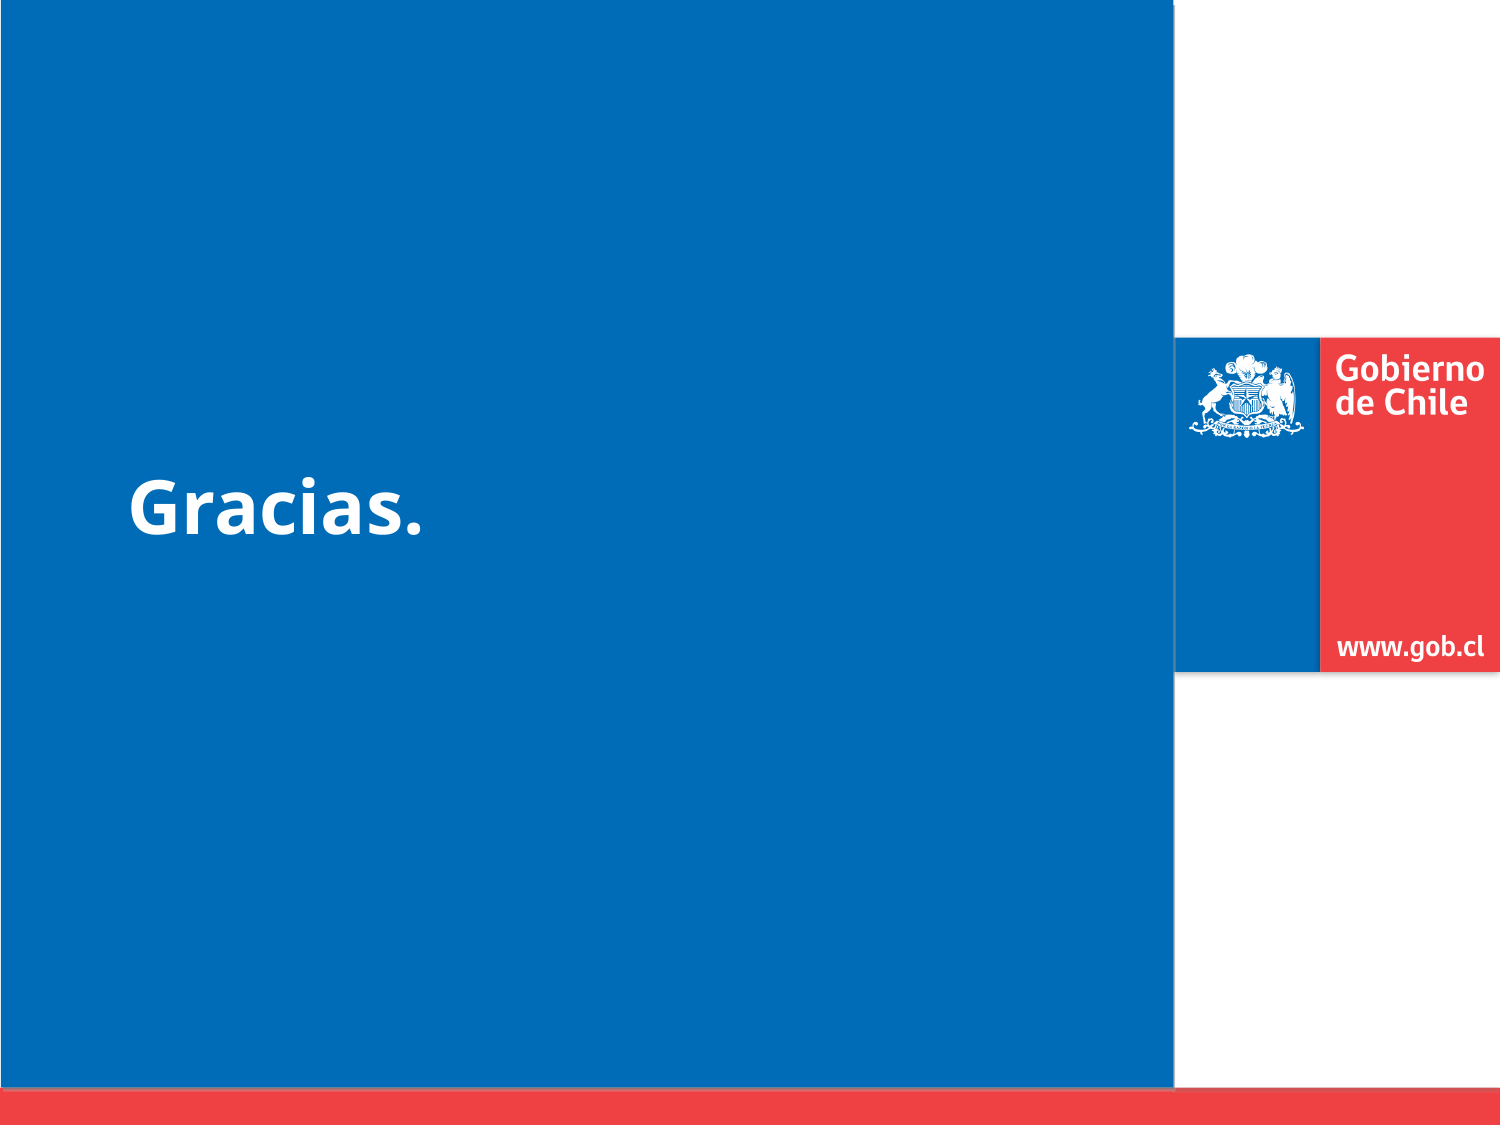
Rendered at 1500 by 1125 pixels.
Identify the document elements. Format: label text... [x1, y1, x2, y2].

picture [1336, 354, 1484, 415]
title Gracias. [112, 383, 1388, 626]
picture [1337, 635, 1484, 662]
picture [1189, 354, 1304, 383]
